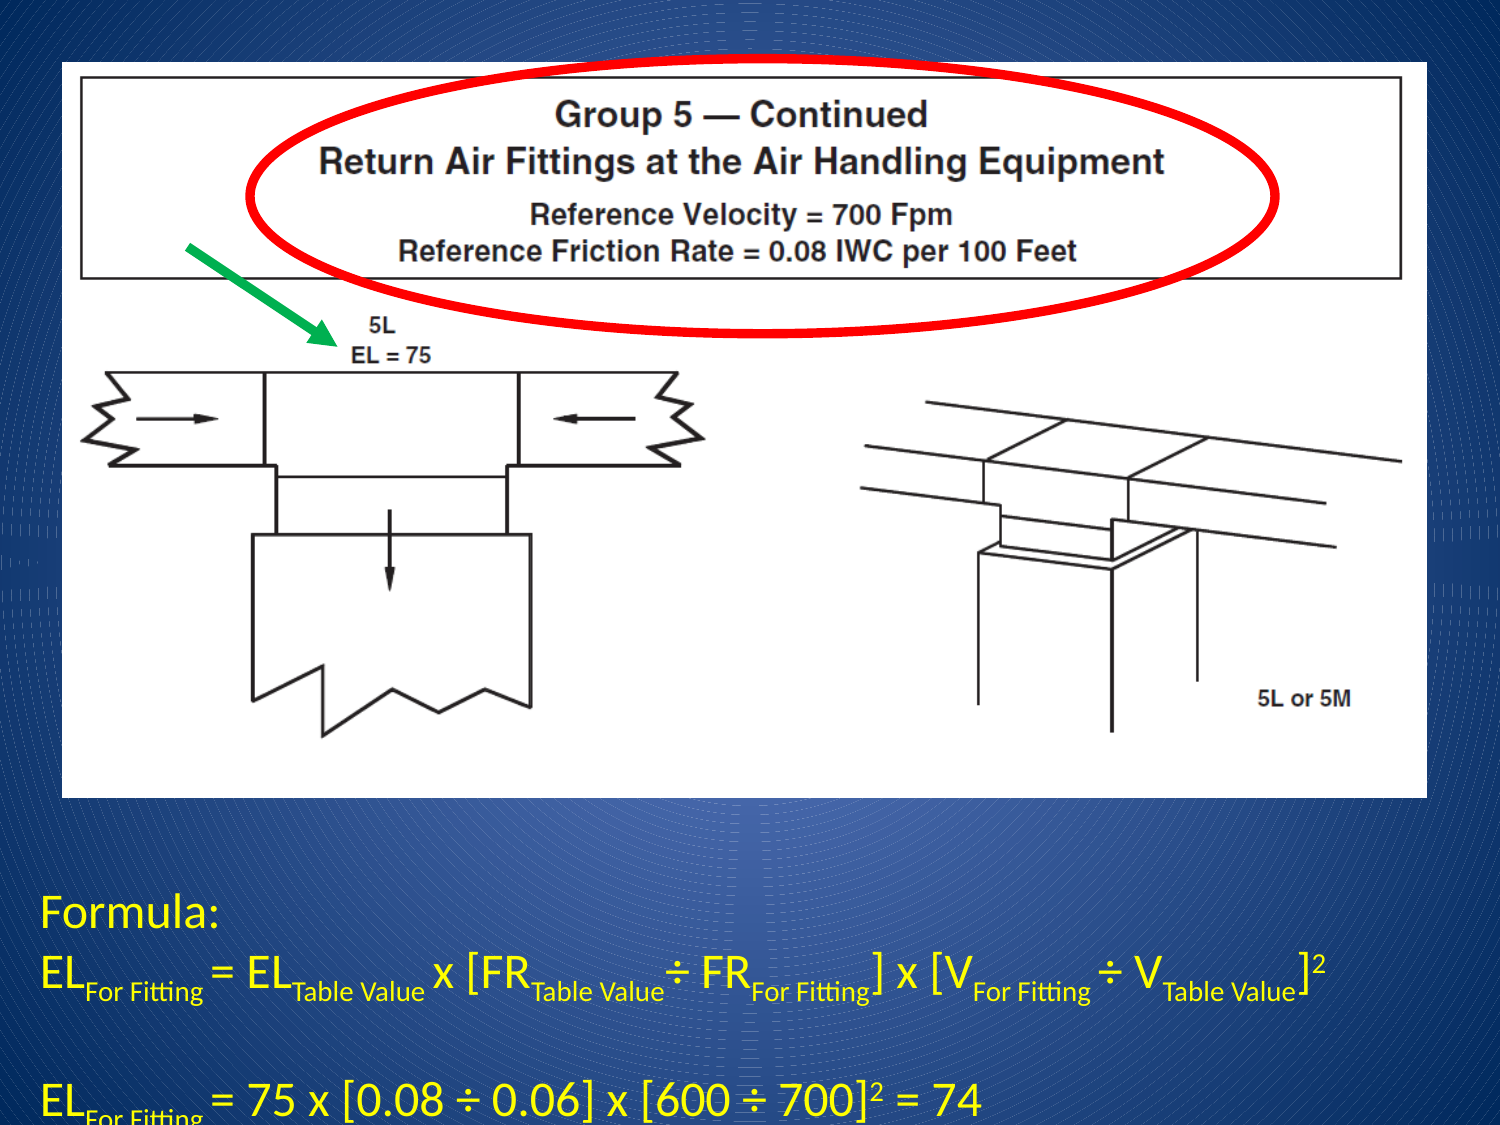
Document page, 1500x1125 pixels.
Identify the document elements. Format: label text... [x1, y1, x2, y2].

text_box Formula: ELFor Fitting = ELTable Value x [FRTable Value÷ FRFor Fitting] x [VFor Fitting ÷ VTable Value]2 ELFor Fitting = 75 x [0.08 ÷ 0.06] x [600 ÷ 700]2 = 74 [24, 871, 1475, 1125]
text_box [648, 56, 877, 60]
picture [62, 62, 1428, 798]
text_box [187, 246, 338, 347]
